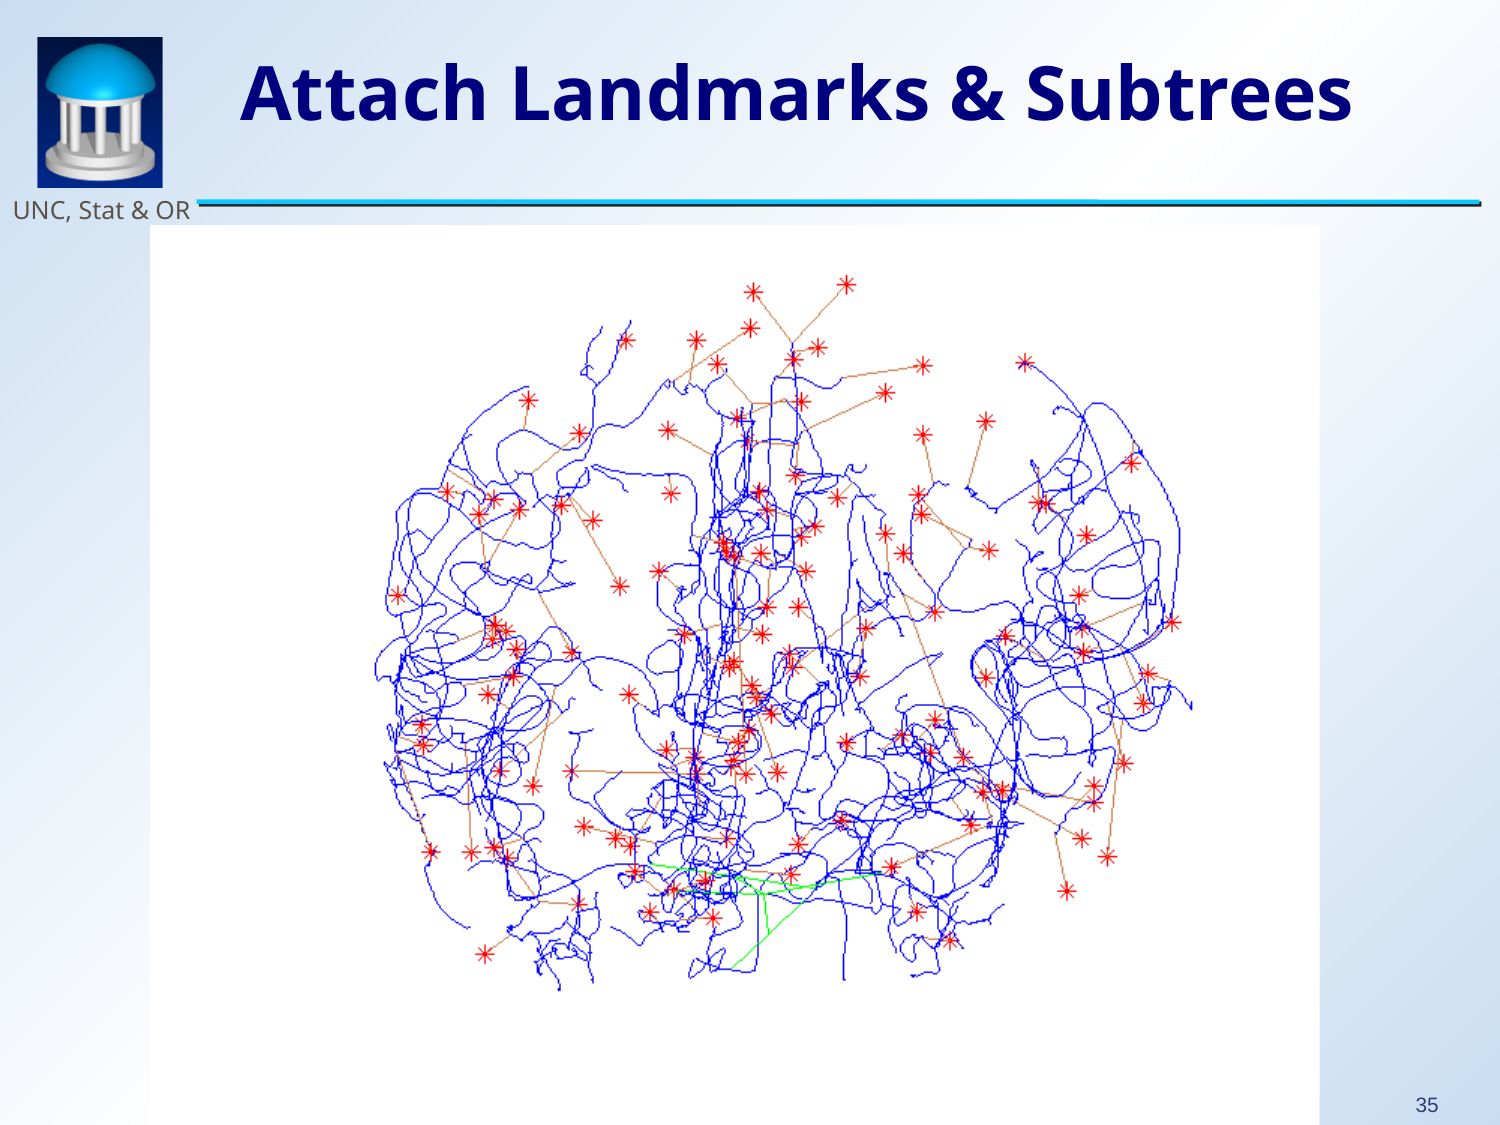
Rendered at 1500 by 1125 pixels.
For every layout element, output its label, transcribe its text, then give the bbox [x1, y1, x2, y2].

title Attach Landmarks & Subtrees [224, 24, 1398, 156]
picture [149, 224, 1320, 1125]
